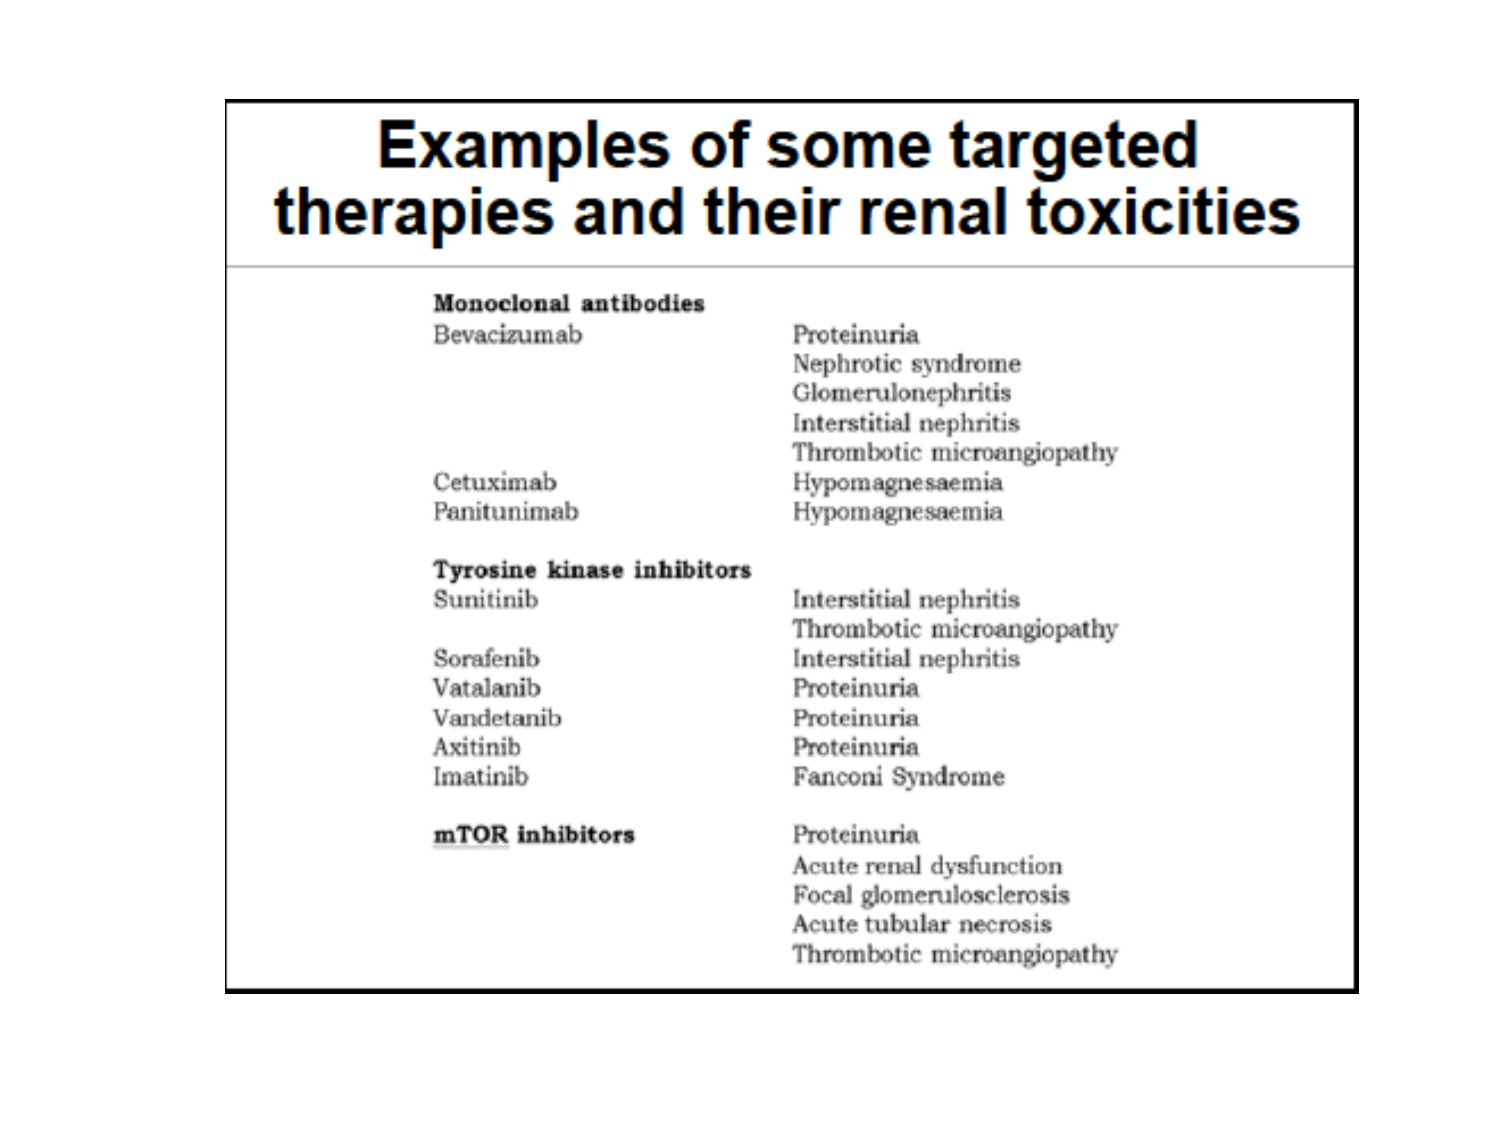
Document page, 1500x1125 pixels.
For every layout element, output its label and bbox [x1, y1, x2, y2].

list [224, 99, 1360, 994]
